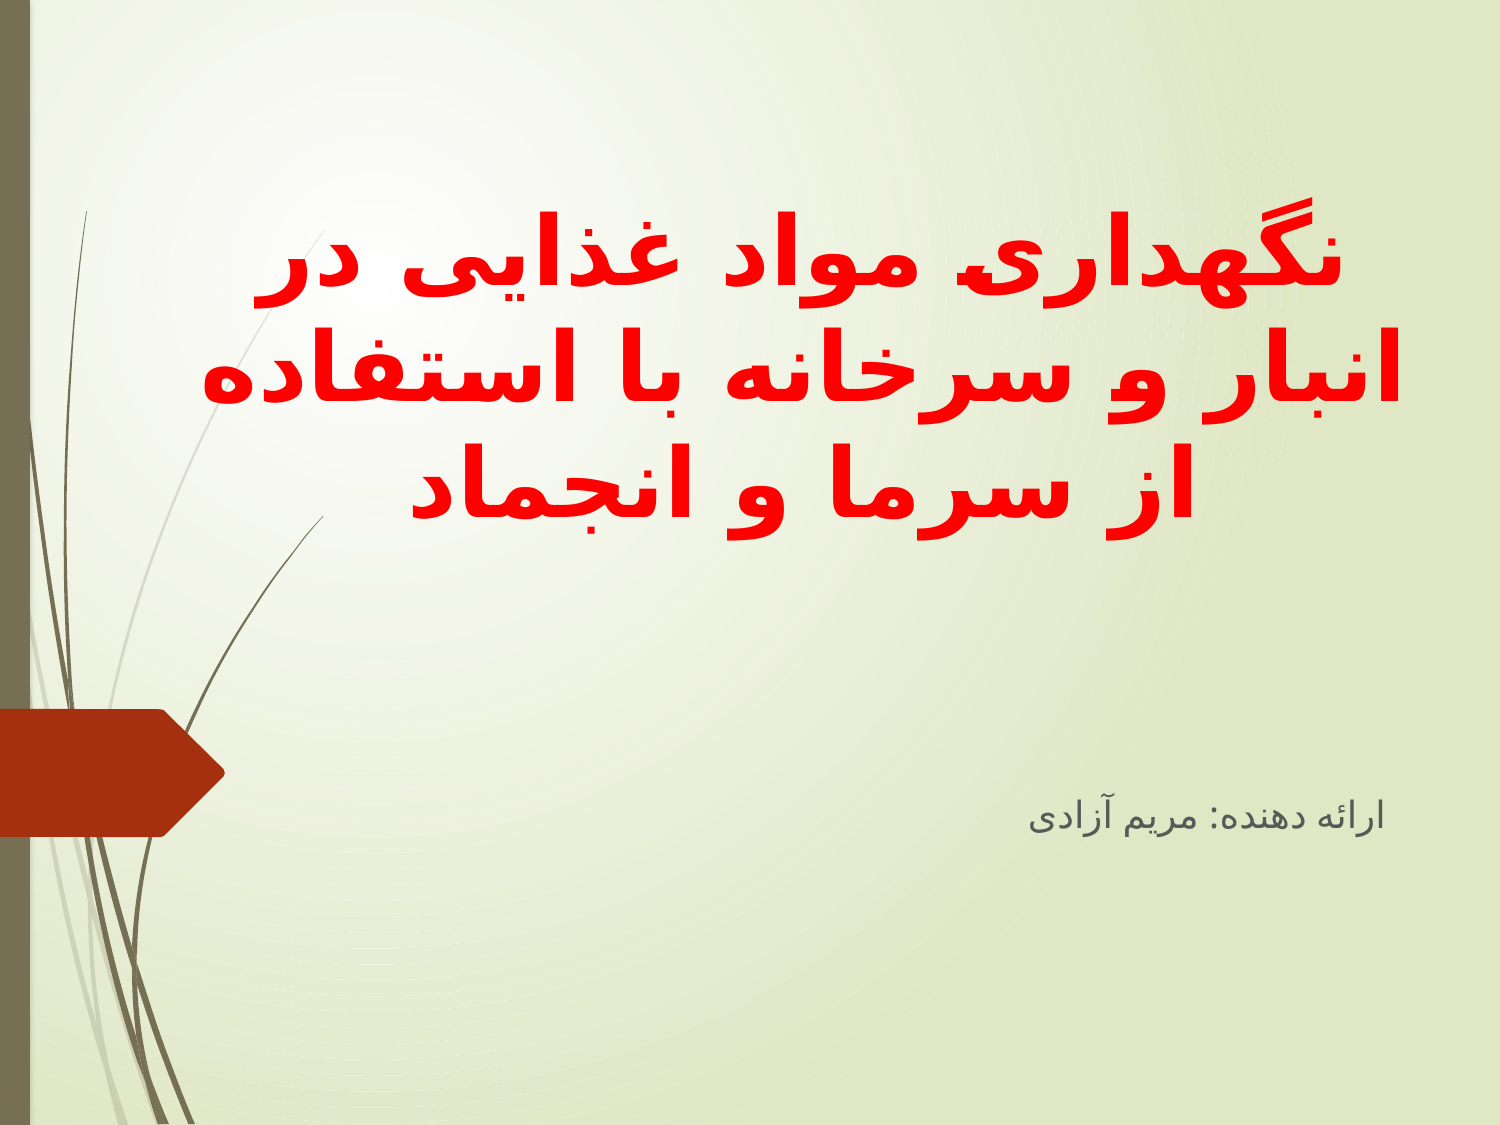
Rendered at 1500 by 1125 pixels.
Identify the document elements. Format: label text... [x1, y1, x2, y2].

subtitle ارائه دهنده: مریم آزادی [318, 783, 1402, 969]
title نگهداری مواد غذایی در انبار و سرخانه با استفاده از سرما و انجماد [159, 172, 1449, 544]
